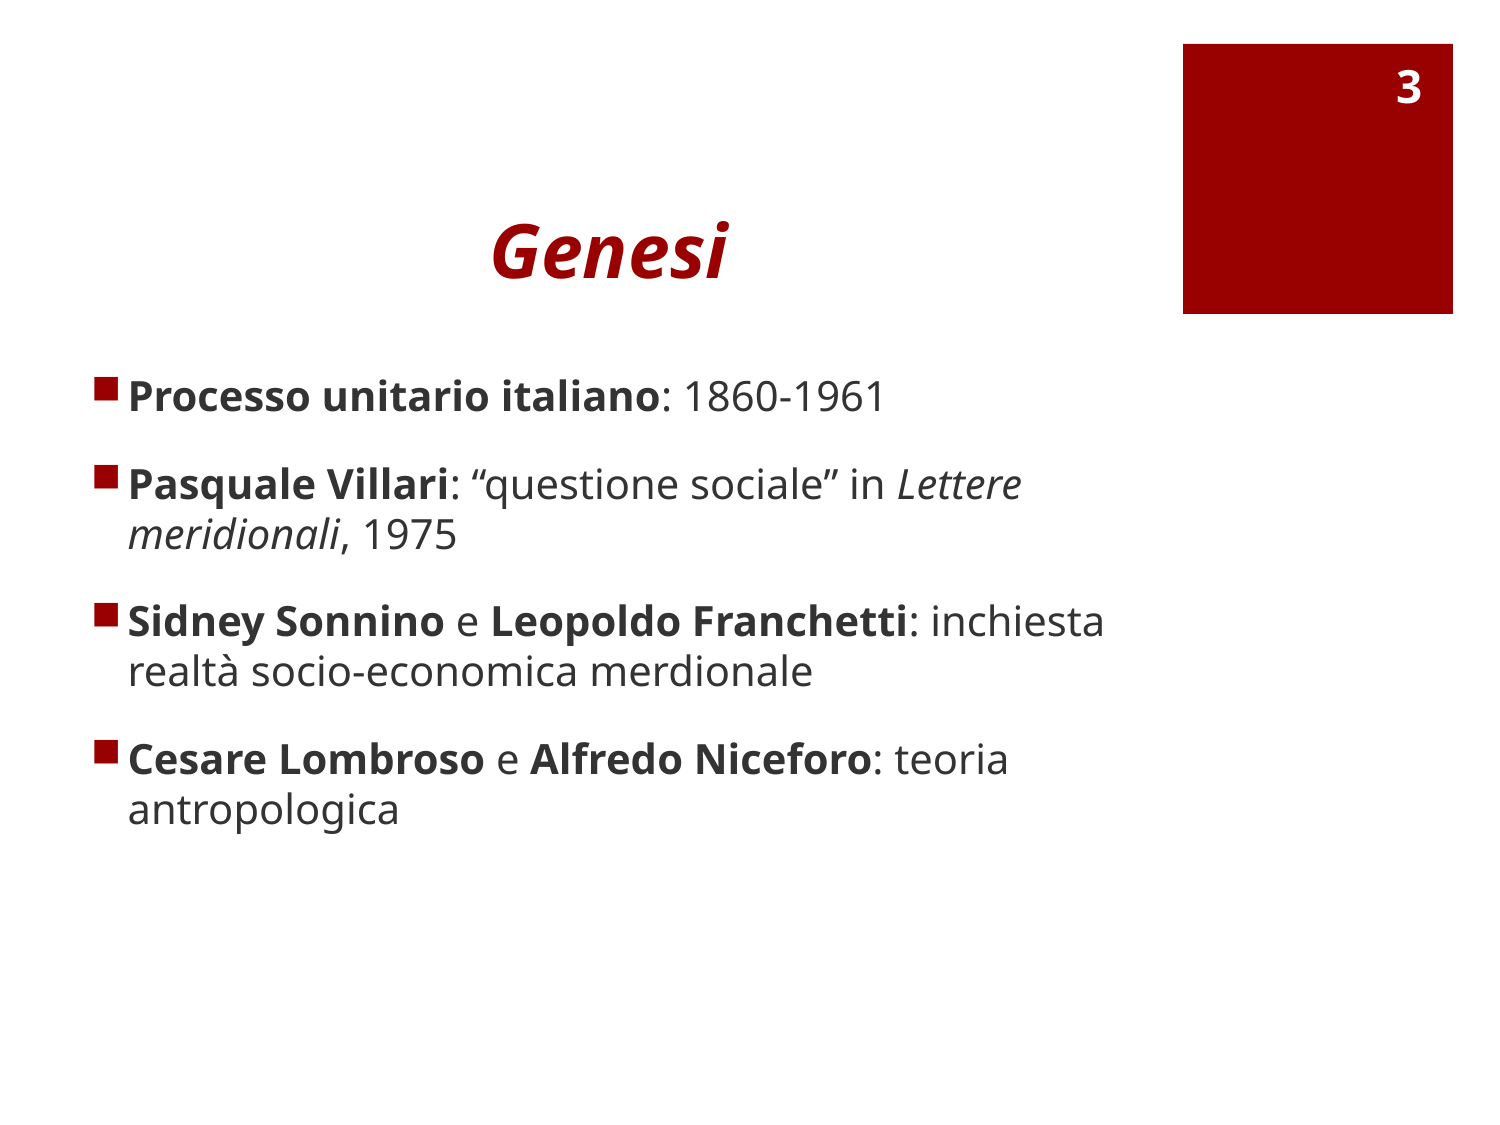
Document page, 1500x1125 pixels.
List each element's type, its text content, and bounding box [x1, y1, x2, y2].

title Genesi [75, 149, 1143, 301]
slide_number 3 [1354, 59, 1438, 120]
list Processo unitario italiano: 1860-1961 Pasquale Villari: “questione sociale” in Lettere meridionali, 1975 Sidney Sonnino e Leopoldo Franchetti: inchiesta realtà socio-economica merdionale Cesare Lombroso e Alfredo Niceforo: teoria antropologica [75, 362, 1143, 1005]
